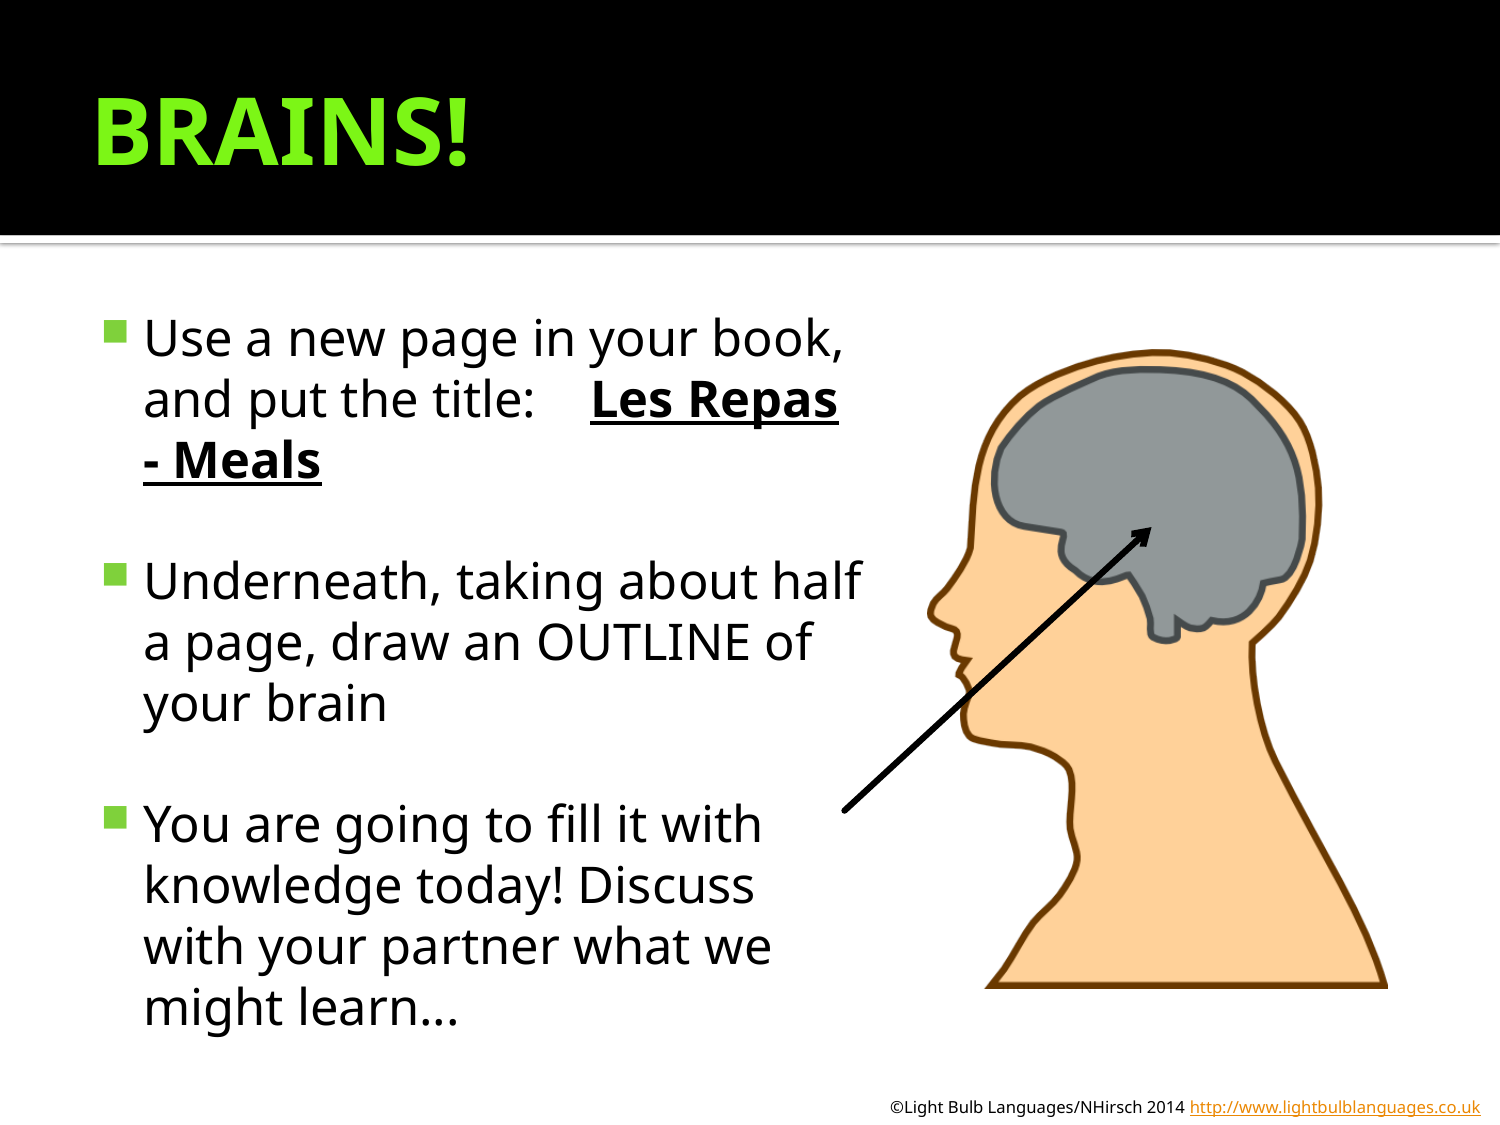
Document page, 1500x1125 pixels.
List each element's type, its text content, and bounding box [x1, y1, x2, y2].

text_box ©Light Bulb Languages/NHirsch 2014 http://www.lightbulblanguages.co.uk [620, 1089, 1500, 1125]
picture [927, 349, 1388, 989]
title BRAINS! [75, 25, 1425, 231]
list Use a new page in your book, and put the title: Les Repas - Meals Underneath, taking about half a page, draw an OUTLINE of your brain You are going to fill it with knowledge today! Discuss with your partner what we might learn... [74, 290, 881, 1051]
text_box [844, 526, 1152, 811]
